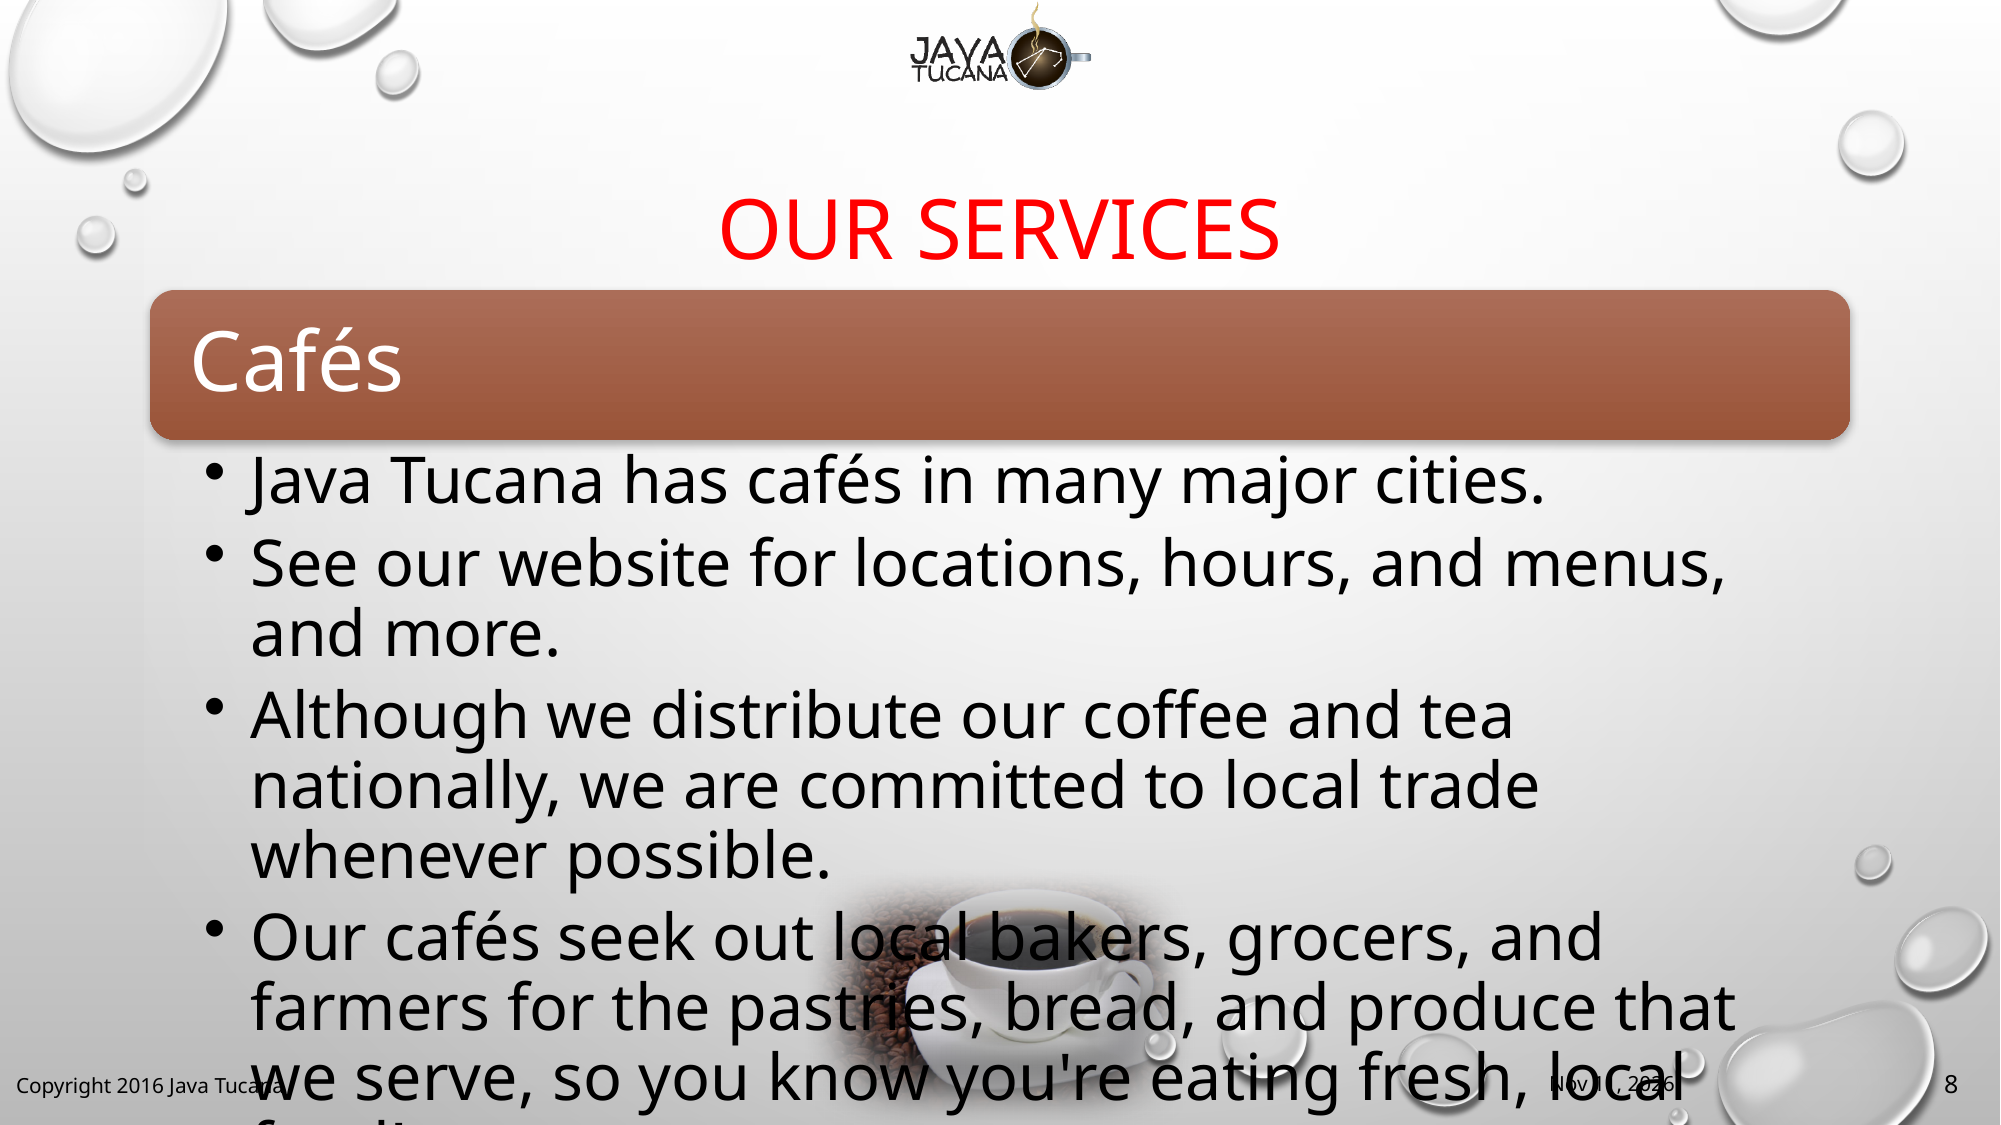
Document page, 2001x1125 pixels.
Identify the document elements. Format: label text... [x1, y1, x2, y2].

footer Copyright 2016 Java Tucana [1, 1055, 1096, 1116]
picture [0, 0, 2001, 1125]
slide_number 5-May-16 [1239, 1055, 1690, 1116]
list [149, 282, 1851, 951]
slide_number 8 [1848, 1055, 1974, 1116]
title Our Services [149, 101, 1851, 282]
